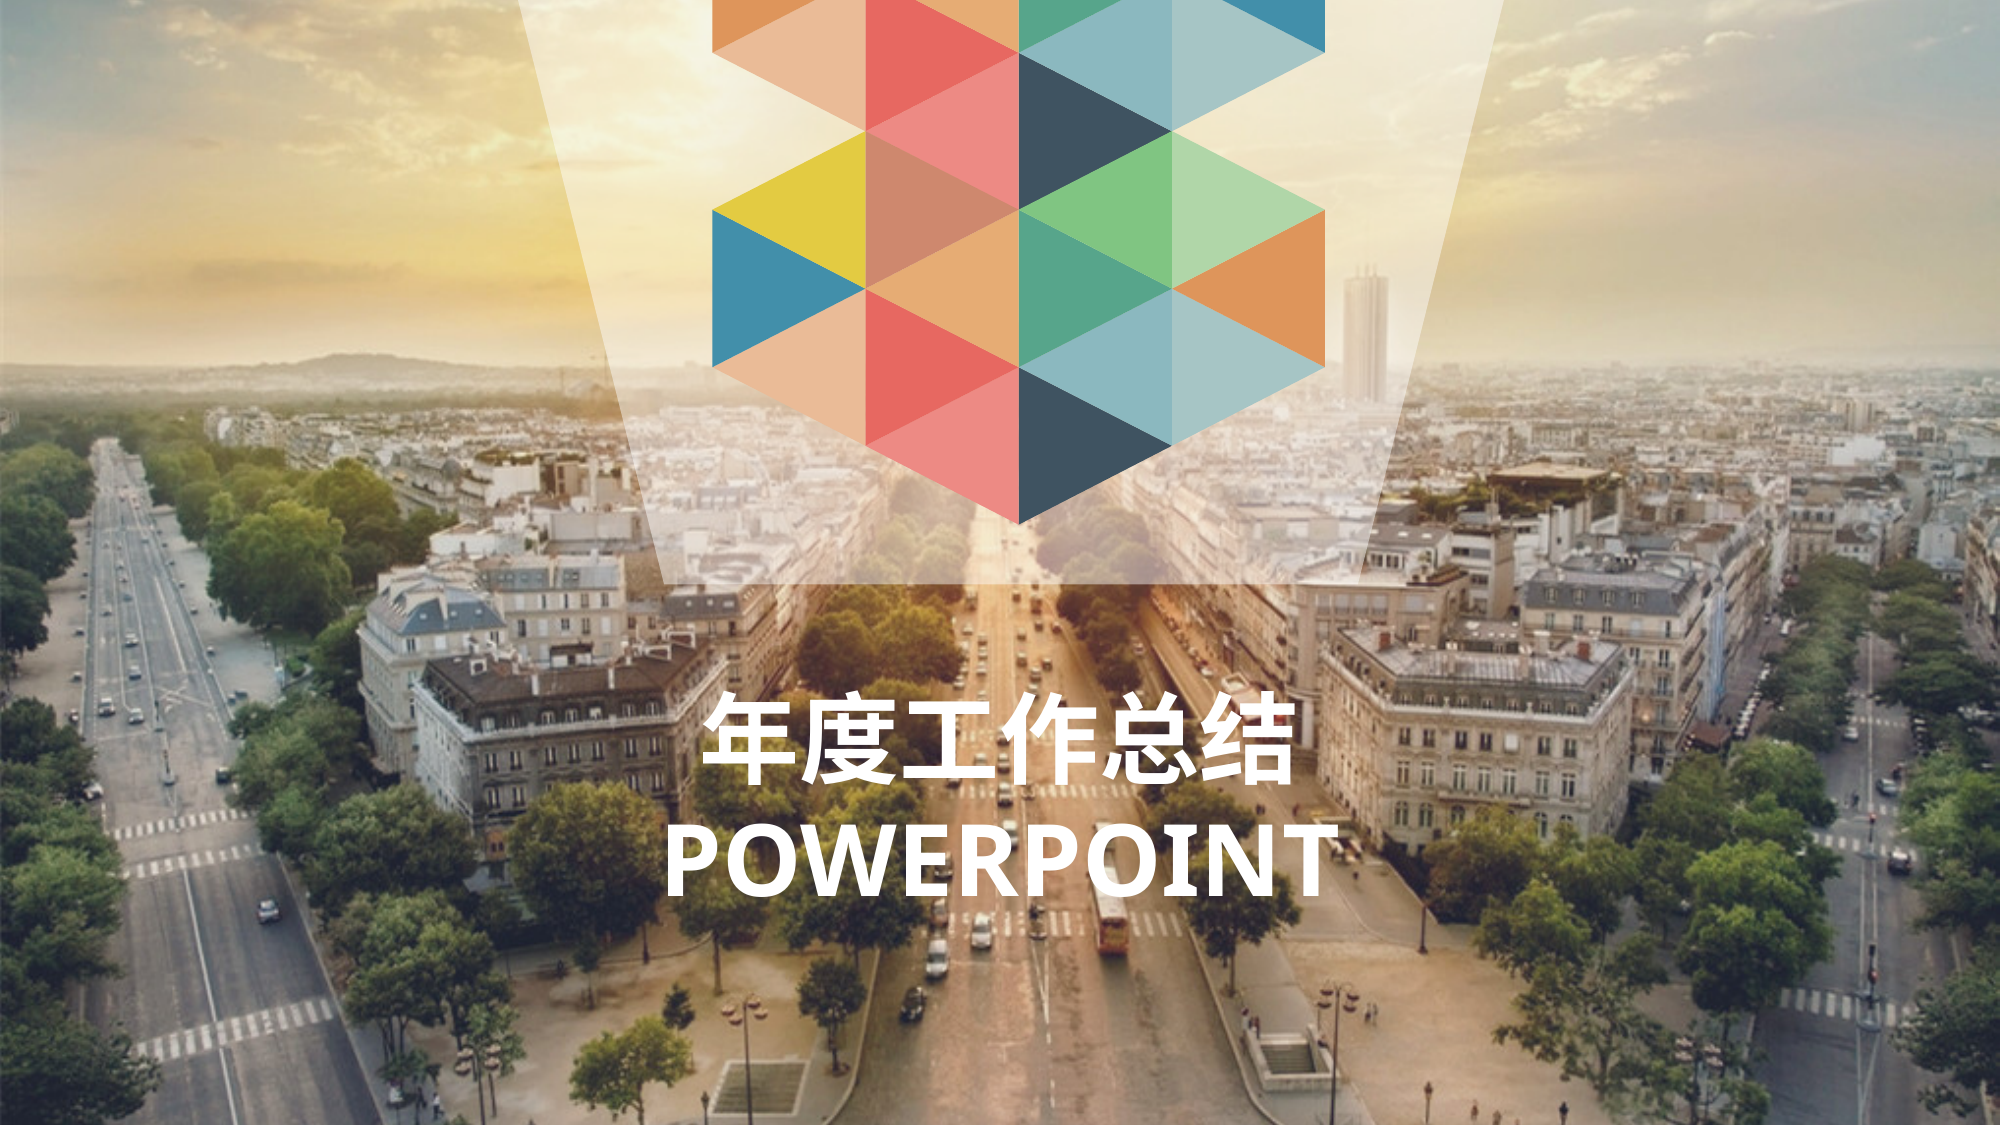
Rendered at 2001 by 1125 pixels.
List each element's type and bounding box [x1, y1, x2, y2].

picture [0, 0, 2000, 1125]
text_box [540, 0, 1497, 354]
